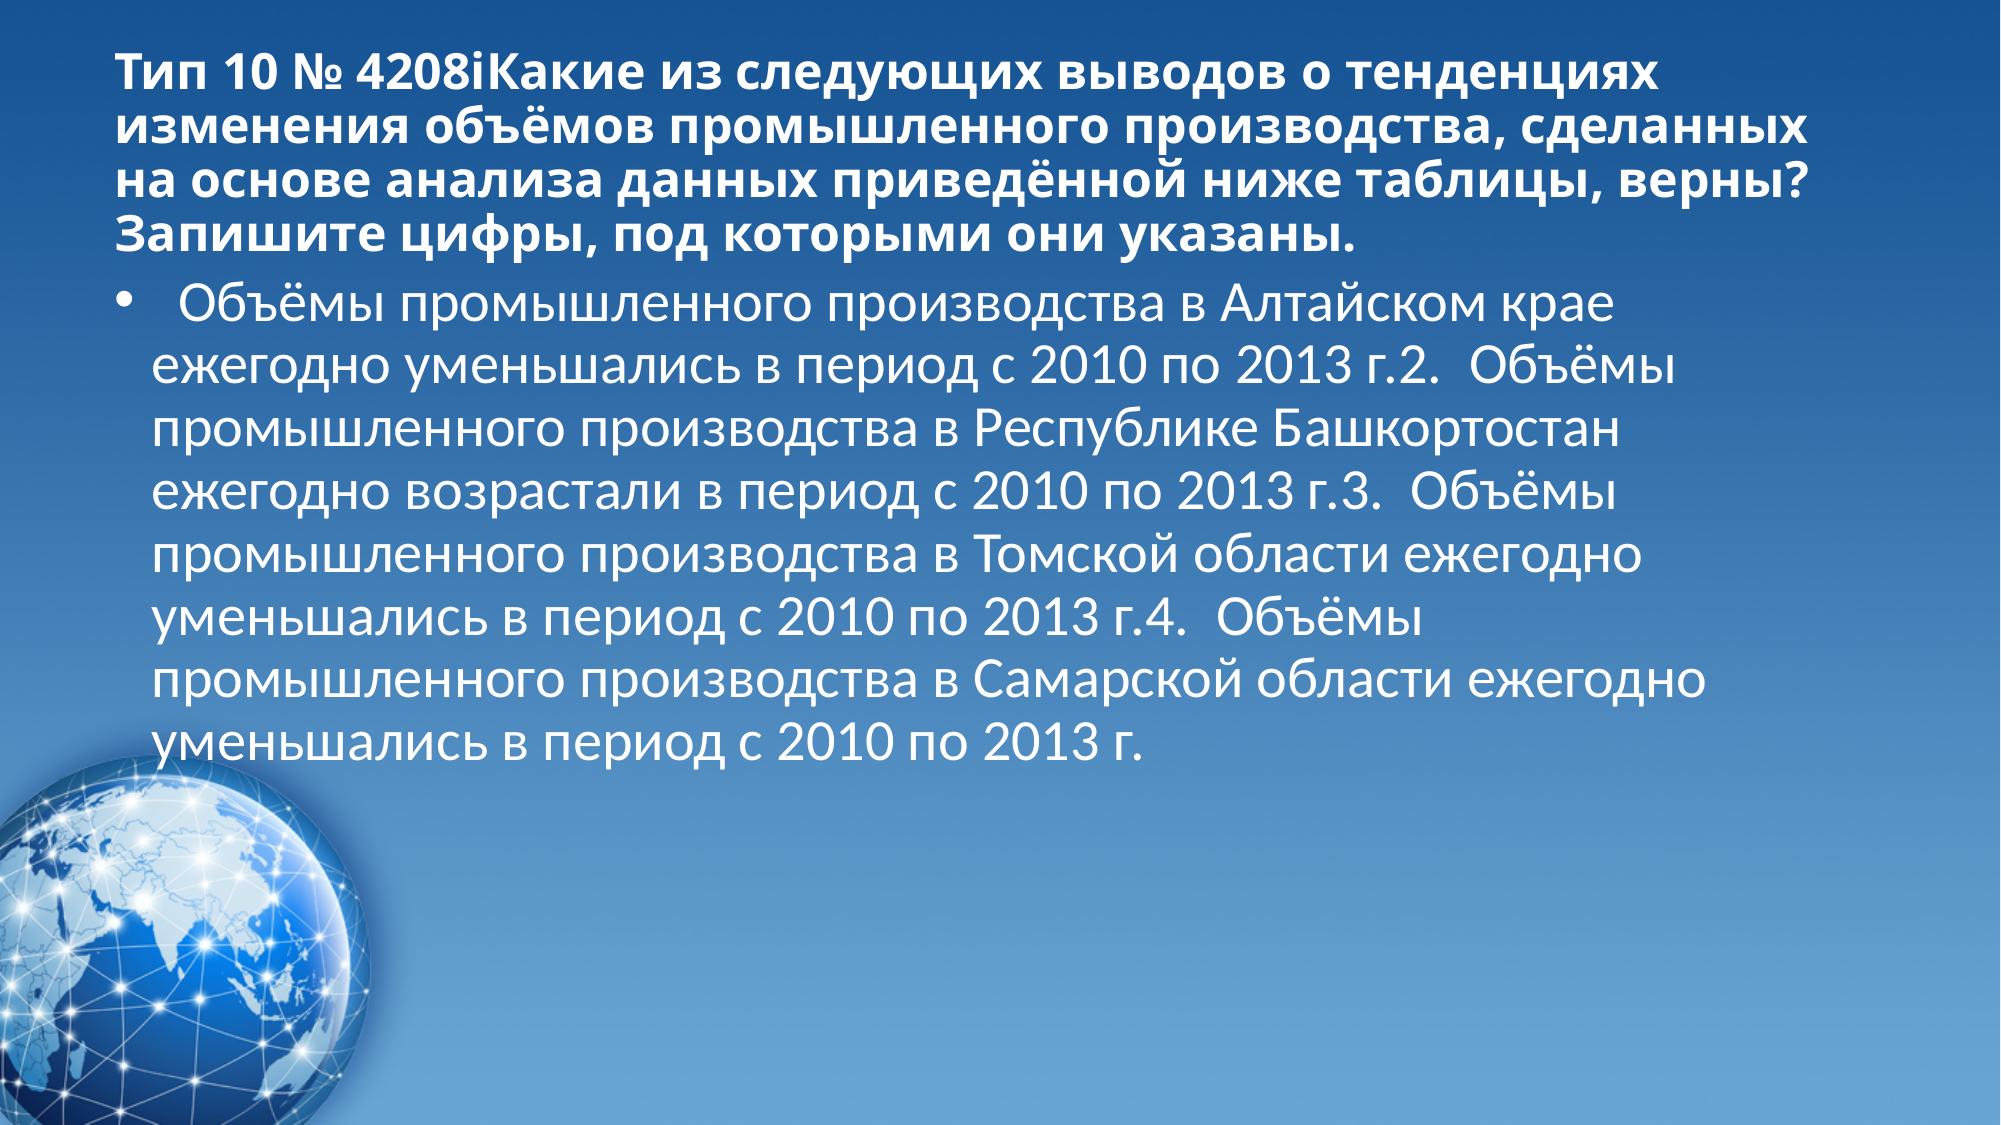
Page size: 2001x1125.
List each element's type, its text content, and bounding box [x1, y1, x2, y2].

title Тип 10 № 4208iКакие из следующих выводов о тенденциях изменения объёмов промышленного производства, сделанных на основе анализа данных приведённой ниже таблицы, верны? Запишите цифры, под которыми они указаны. [99, 45, 1863, 263]
picture [0, 0, 2001, 1125]
list Объёмы промышленного производства в Алтайском крае ежегодно уменьшались в период с 2010 по 2013 г.2. Объёмы промышленного производства в Республике Башкортостан ежегодно возрастали в период с 2010 по 2013 г.3. Объёмы промышленного производства в Томской области ежегодно уменьшались в период с 2010 по 2013 г.4. Объёмы промышленного производства в Самарской области ежегодно уменьшались в период с 2010 по 2013 г. [99, 263, 1863, 1014]
